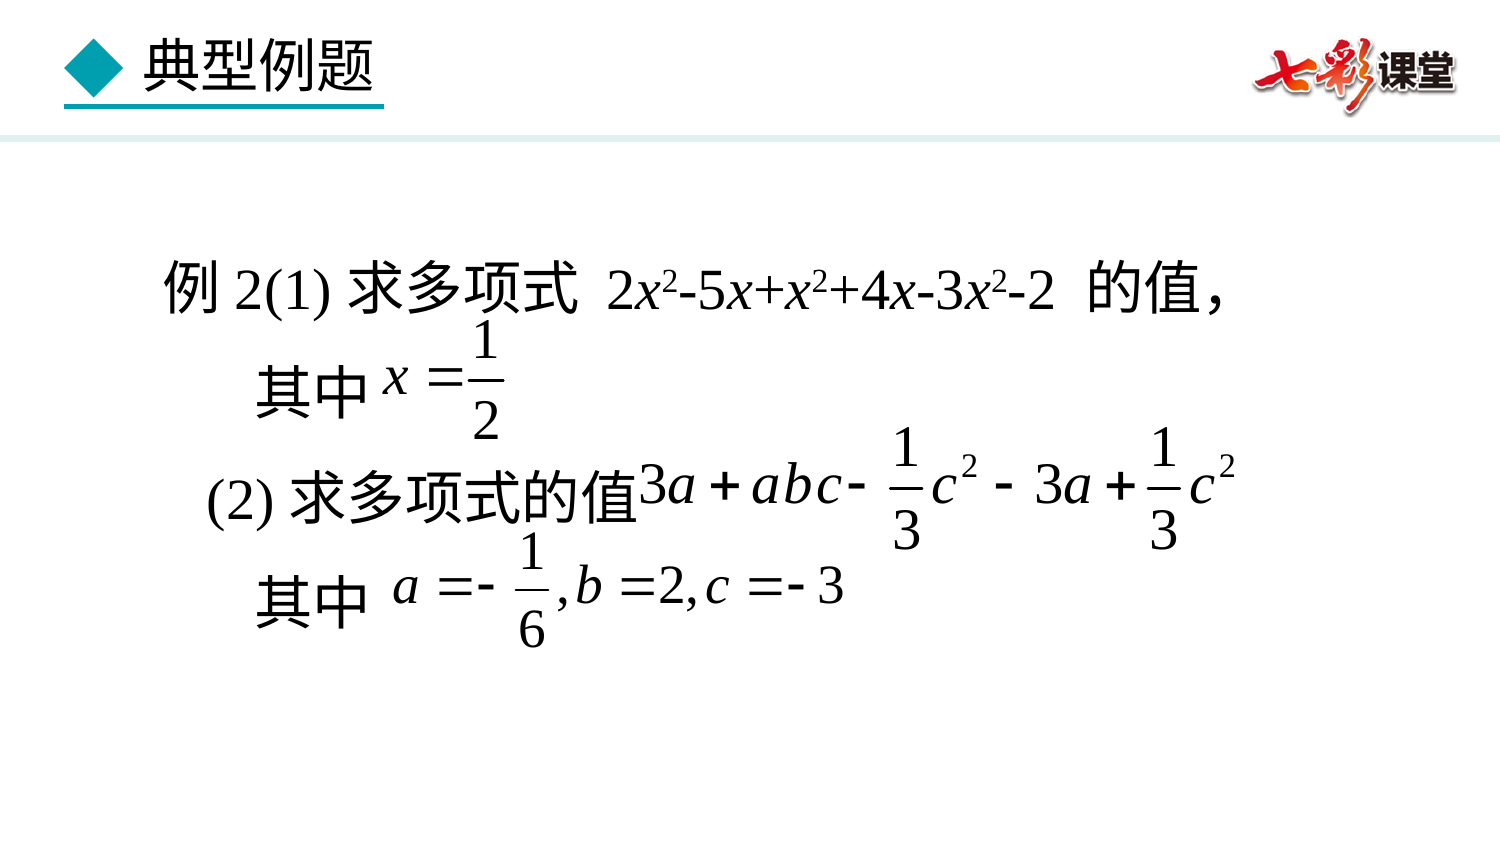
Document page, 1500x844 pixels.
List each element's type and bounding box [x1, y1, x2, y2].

text_box [147, 208, 1500, 660]
picture [1249, 32, 1461, 118]
